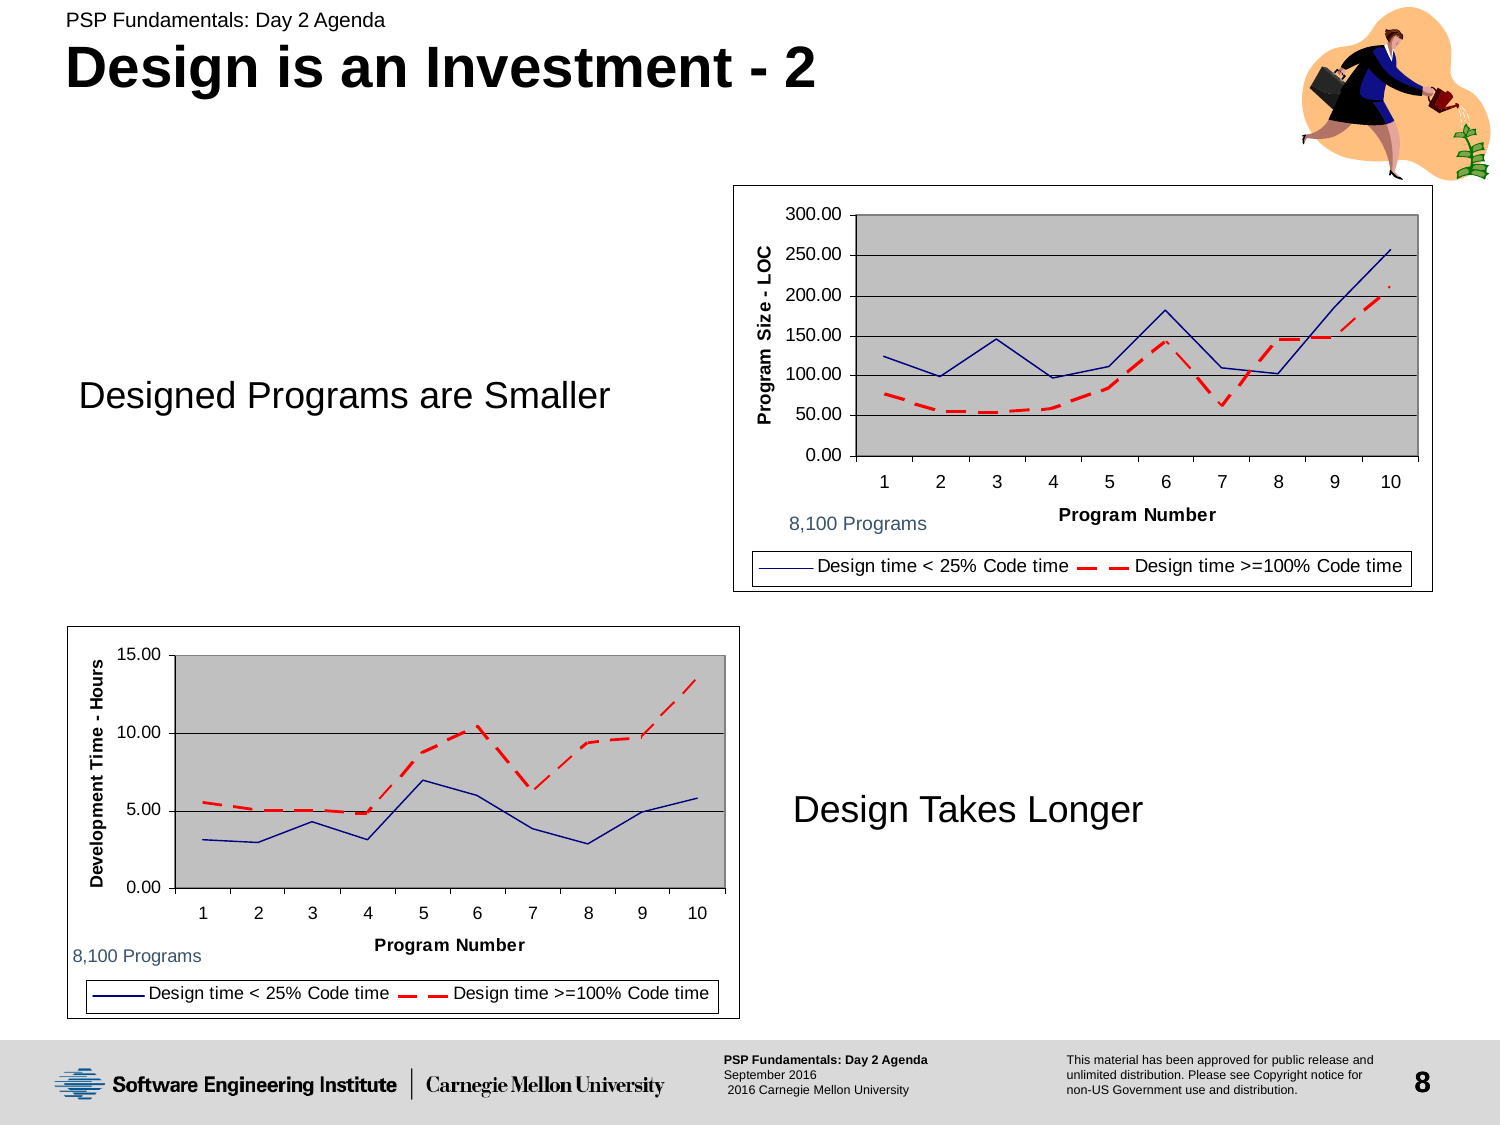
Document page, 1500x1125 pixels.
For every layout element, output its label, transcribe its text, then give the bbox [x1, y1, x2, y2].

picture [726, 6, 1491, 599]
picture [59, 619, 748, 1026]
title Design is an Investment - 2 [65, 37, 1301, 148]
text_box Designed Programs are Smaller [63, 363, 687, 424]
picture [46, 1061, 673, 1104]
text_box Design Takes Longer [778, 777, 1402, 838]
